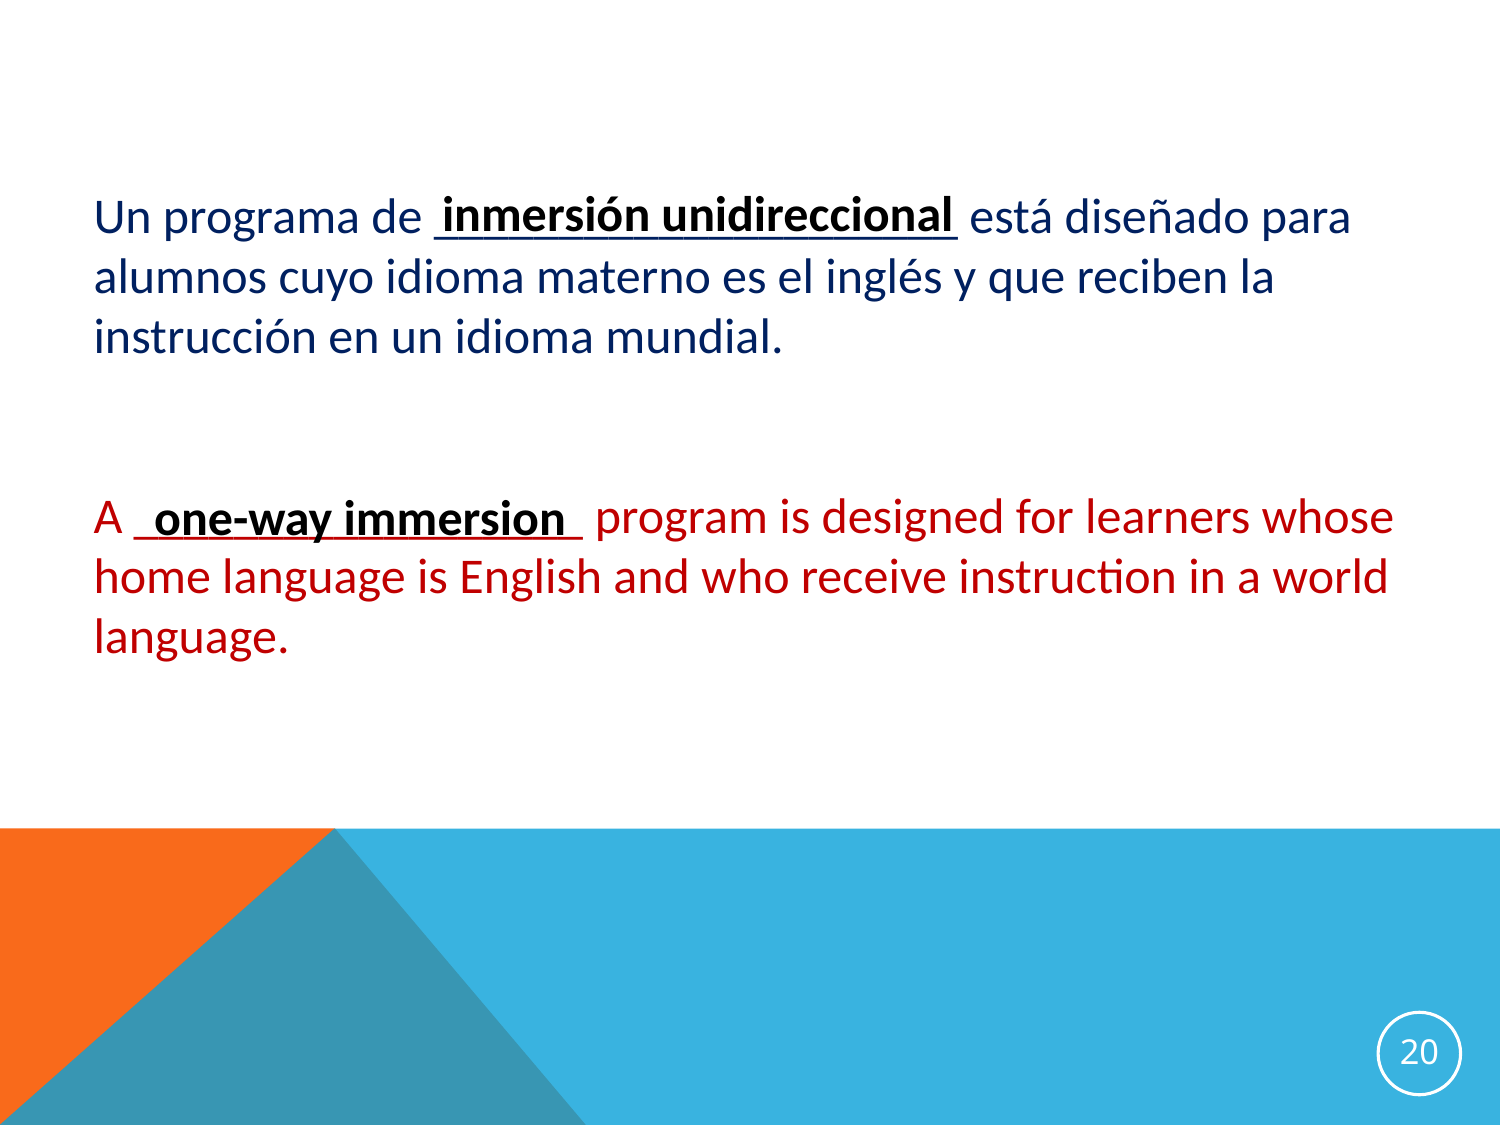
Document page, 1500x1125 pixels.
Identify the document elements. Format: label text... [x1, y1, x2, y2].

text_box Un programa de _____________________ está diseñado para alumnos cuyo idioma materno es el inglés y que reciben la instrucción en un idioma mundial. A __________________ program is designed for learners whose home language is English and who receive instruction in a world language. [3, 176, 1434, 852]
text_box inmersión unidireccional [427, 173, 969, 249]
text_box one-way immersion [139, 478, 582, 553]
slide_number 20 [1376, 1010, 1463, 1097]
